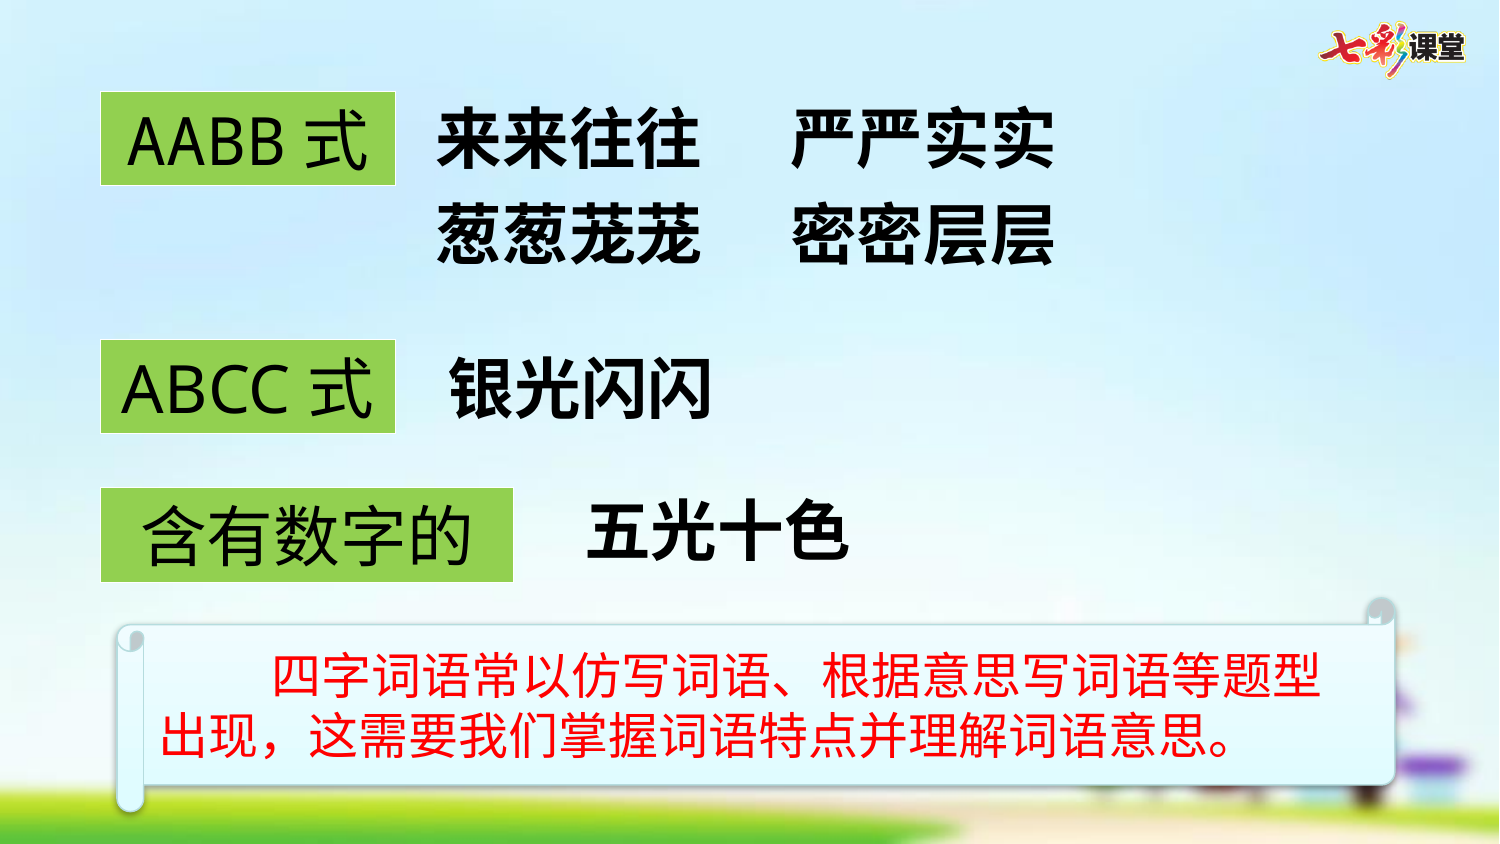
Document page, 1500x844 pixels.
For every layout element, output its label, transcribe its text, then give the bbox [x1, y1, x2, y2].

text_box 五光十色 [569, 480, 867, 576]
text_box 密密层层 [775, 185, 1073, 281]
text_box 葱葱茏茏 [421, 185, 718, 281]
picture [0, 0, 1499, 844]
text_box AABB式 [100, 91, 396, 186]
text_box 银光闪闪 [432, 339, 730, 434]
text_box 严严实实 [775, 89, 1073, 185]
text_box 四字词语常以仿写词语、根据意思写词语等题型出现，这需要我们掌握词语特点并理解词语意思。 [116, 597, 1396, 813]
text_box ABCC式 [100, 339, 396, 434]
text_box 来来往往 [421, 89, 718, 185]
text_box 含有数字的 [100, 487, 514, 583]
